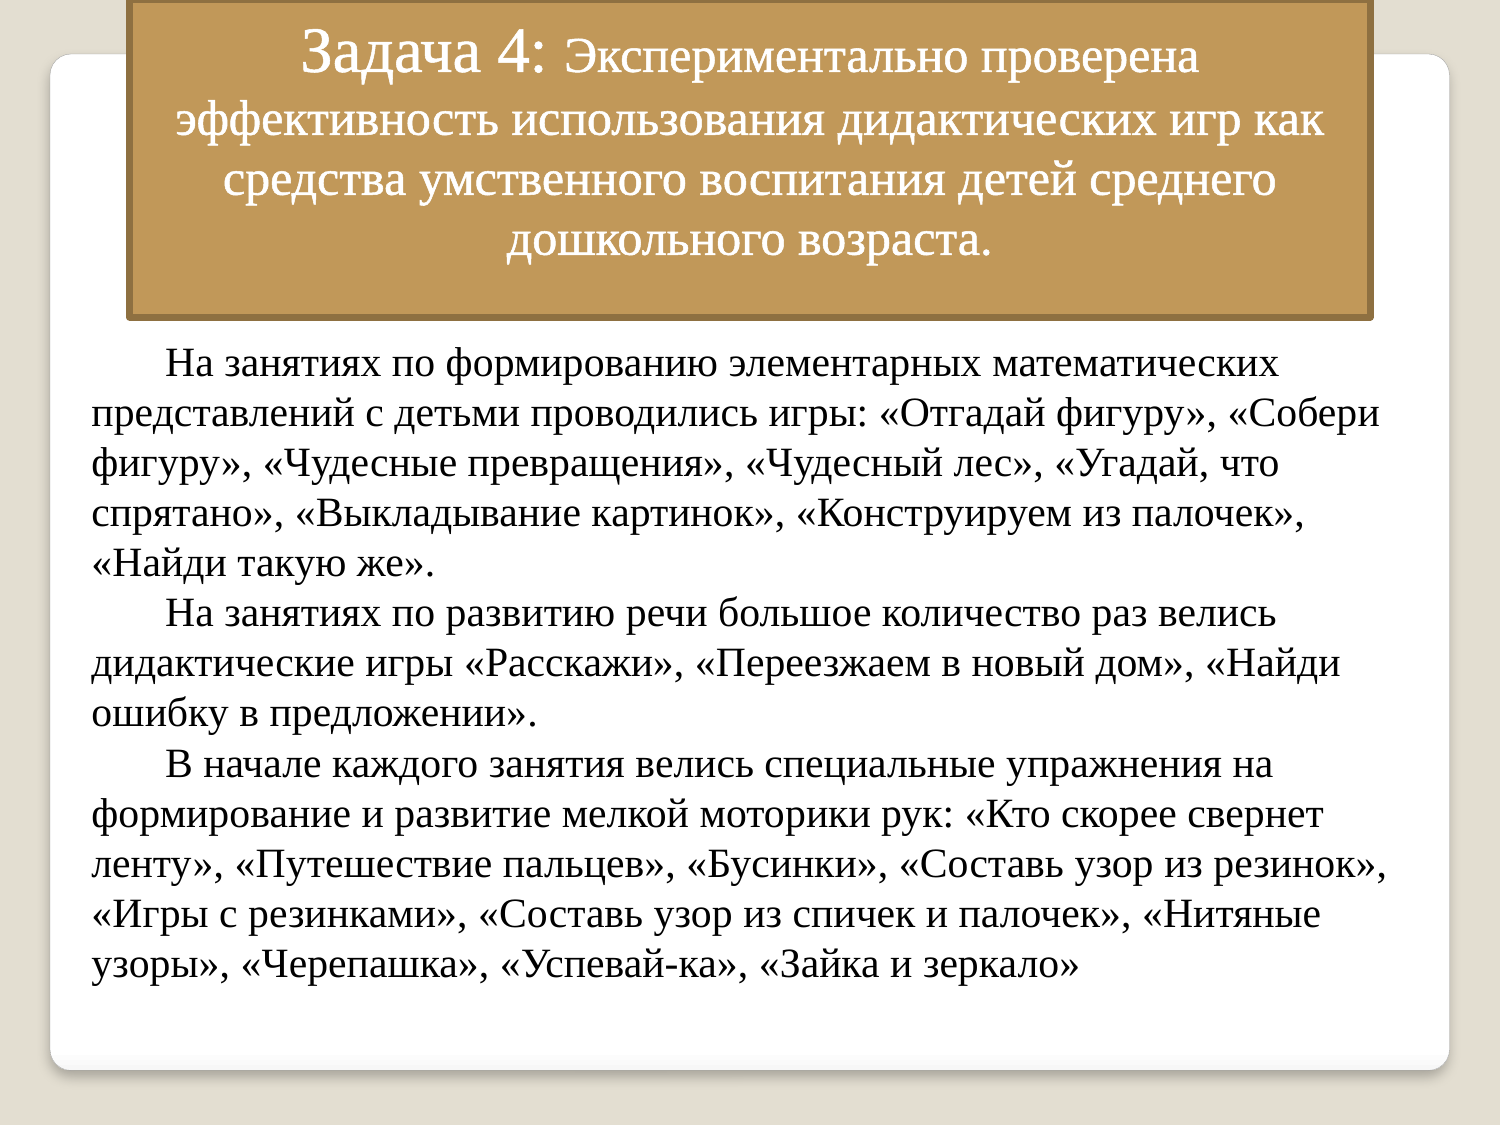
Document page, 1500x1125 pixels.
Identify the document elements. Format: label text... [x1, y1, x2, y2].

text_box На занятиях по формированию элементарных математических представлений с детьми проводились игры: «Отгадай фигуру», «Собери фигуру», «Чудесные превращения», «Чудесный лес», «Угадай, что спрятано», «Выкладывание картинок», «Конструируем из палочек», «Найди такую же». На занятиях по развитию речи большое количество раз велись дидактические игры «Расскажи», «Переезжаем в новый дом», «Найди ошибку в предложении». В начале каждого занятия велись специальные упражнения на формирование и развитие мелкой моторики рук: «Кто скорее свернет ленту», «Путешествие пальцев», «Бусинки», «Составь узор из резинок», «Игры с резинками», «Составь узор из спичек и палочек», «Нитяные узоры», «Черепашка», «Успевай-ка», «Зайка и зеркало» [76, 327, 1447, 993]
text_box Задача 4: Экспериментально проверена эффективность использования дидактических игр как средства умственного воспитания детей среднего дошкольного возраста. [126, 0, 1374, 321]
